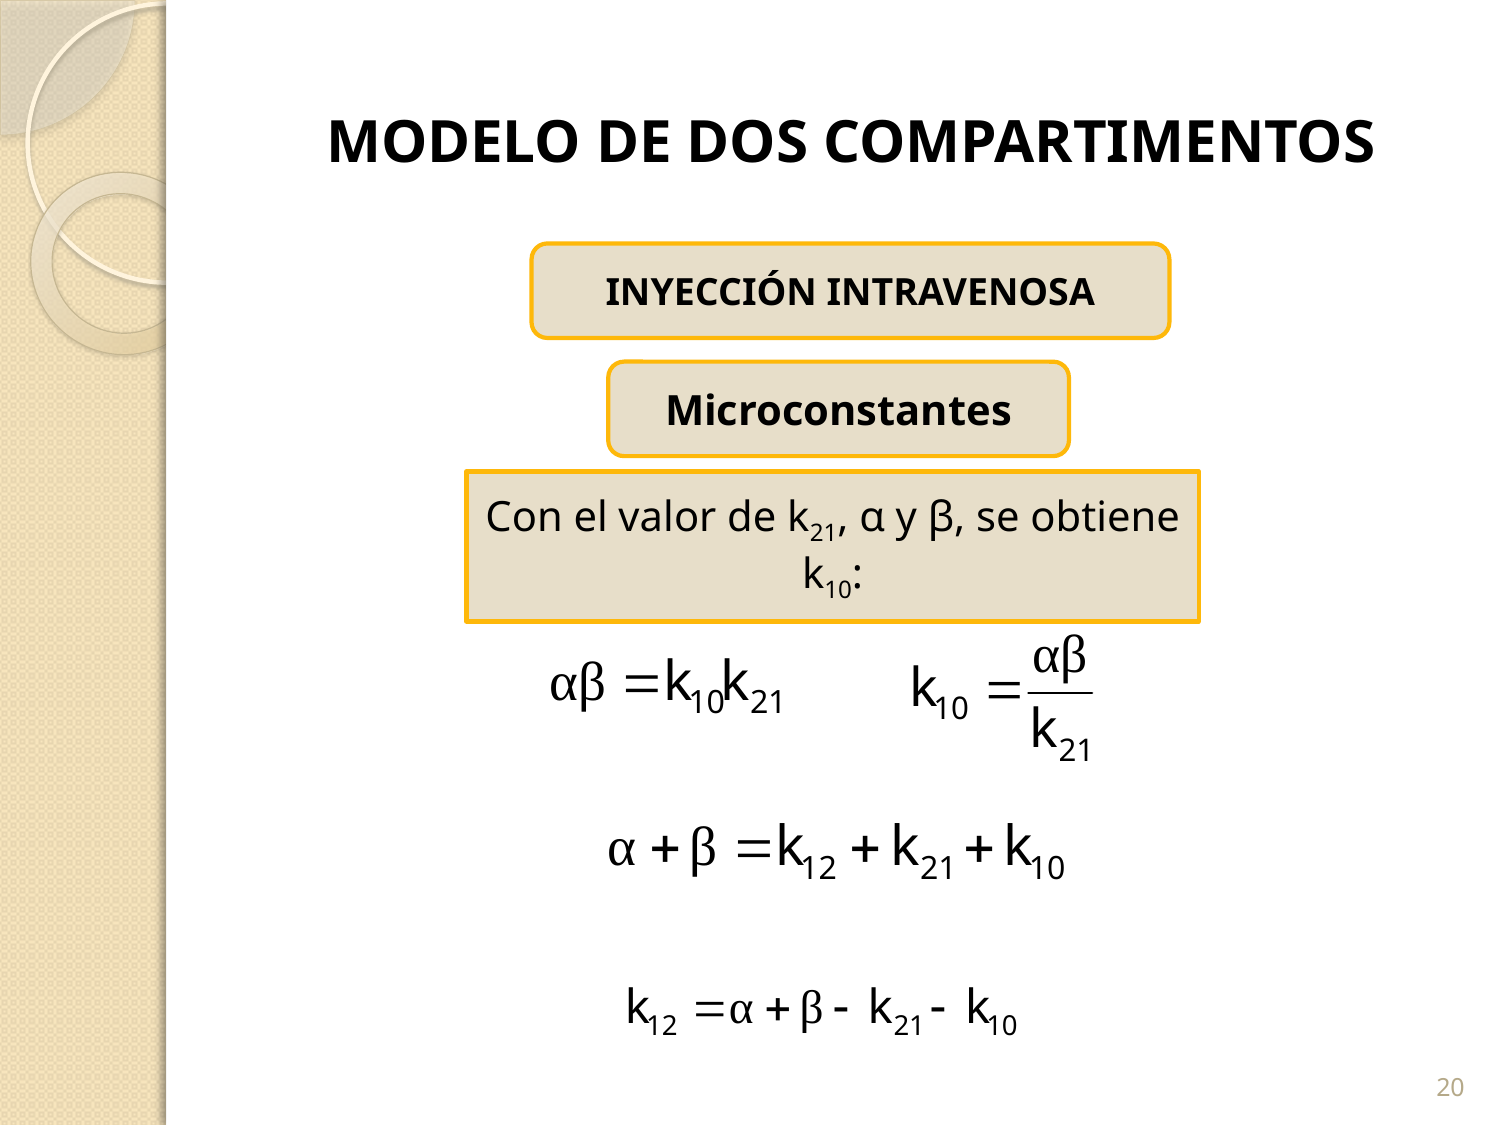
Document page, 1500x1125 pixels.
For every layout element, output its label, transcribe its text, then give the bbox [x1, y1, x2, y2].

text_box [599, 810, 1070, 894]
text_box INYECCIÓN INTRAVENOSA [529, 241, 1172, 341]
text_box Microconstantes [606, 359, 1072, 459]
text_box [903, 621, 1105, 774]
title MODELO DE DOS COMPARTIMENTOS [235, 45, 1466, 233]
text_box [541, 644, 786, 729]
slide_number 20 [1413, 1034, 1488, 1113]
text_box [619, 975, 1022, 1047]
text_box Con el valor de k21, α y β, se obtiene k10: [464, 469, 1201, 624]
